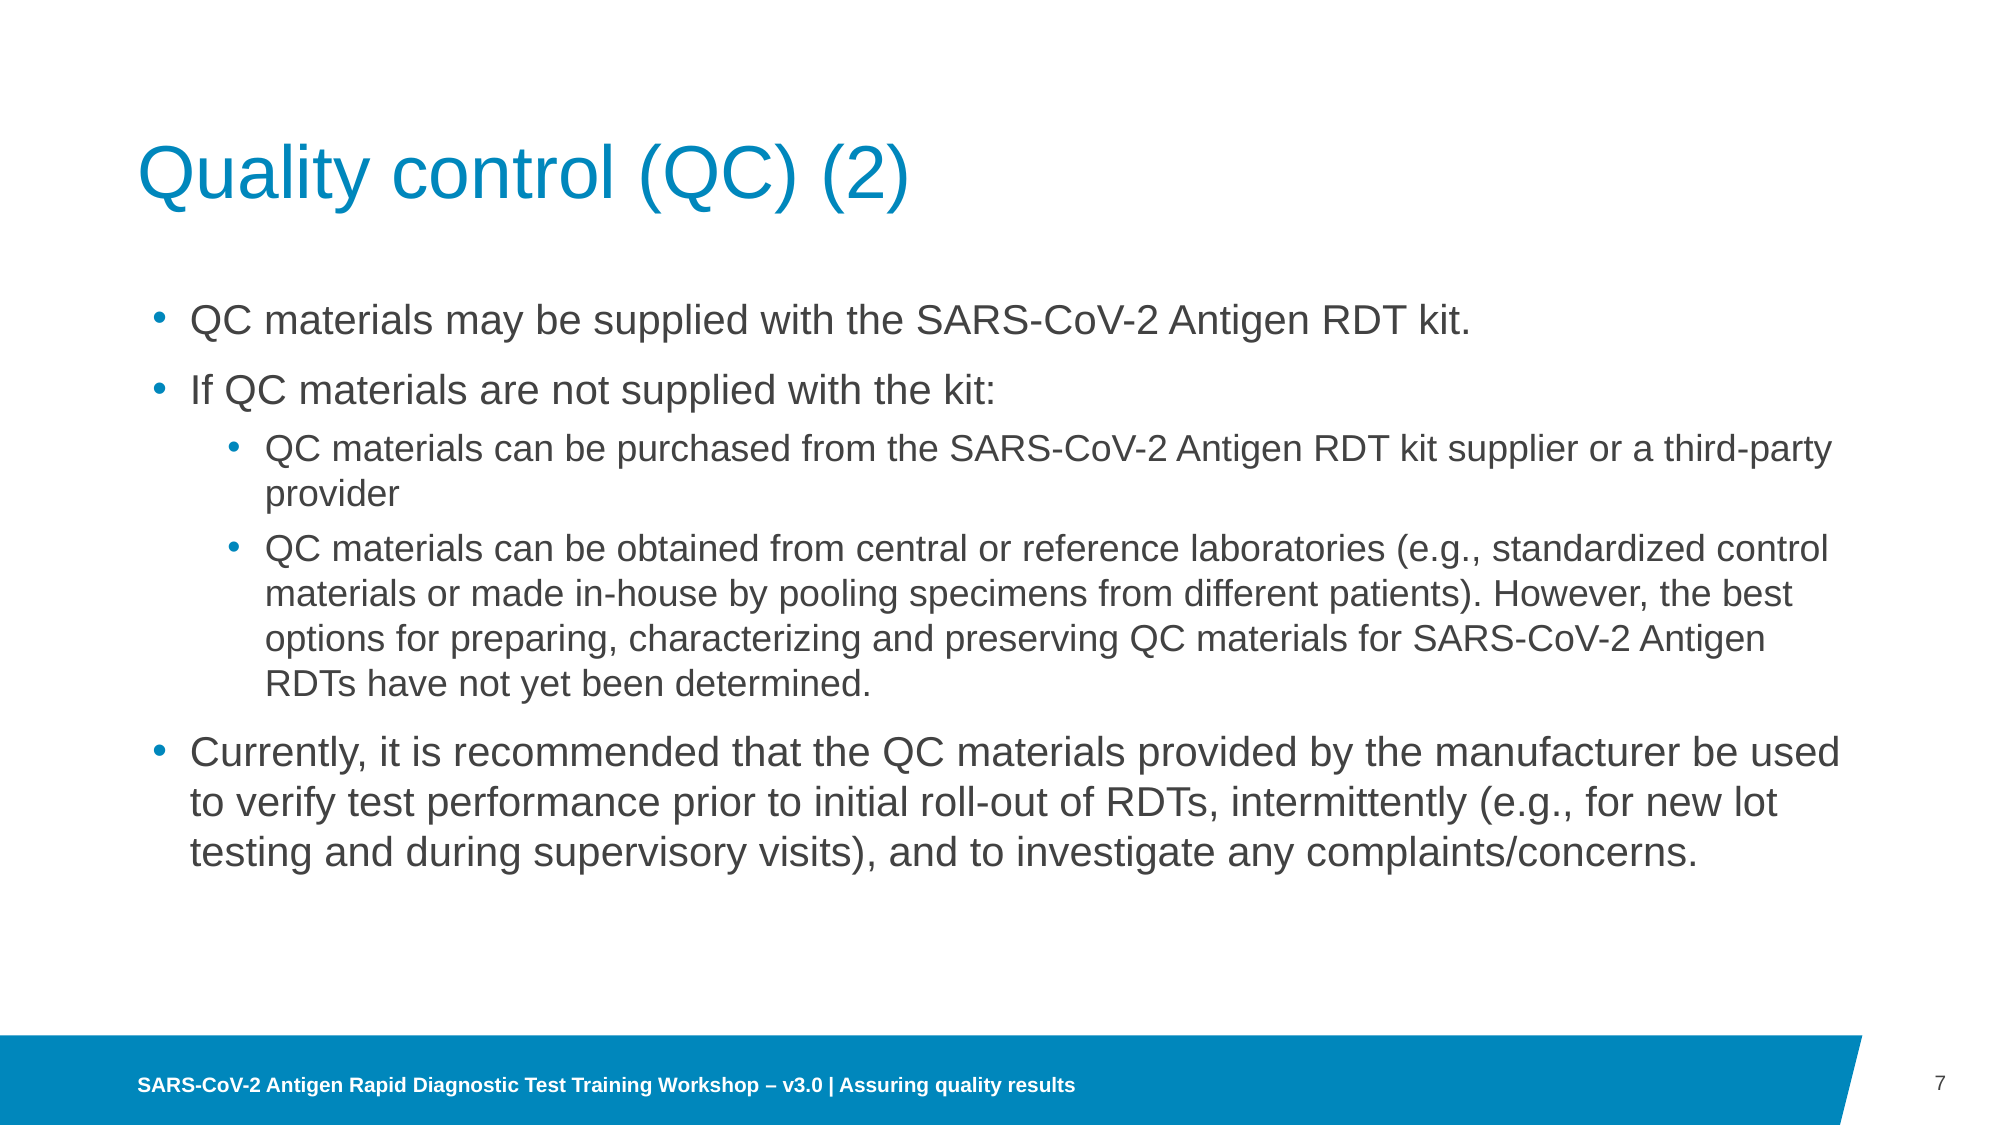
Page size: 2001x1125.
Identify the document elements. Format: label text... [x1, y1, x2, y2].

title Quality control (QC) (2) [137, 59, 1863, 215]
footer SARS-CoV-2 Antigen Rapid Diagnostic Test Training Workshop – v3.0 | Assuring quality results [137, 1042, 1338, 1125]
list QC materials may be supplied with the SARS-CoV-2 Antigen RDT kit. If QC materials are not supplied with the kit: QC materials can be purchased from the SARS-CoV-2 Antigen RDT kit supplier or a third-party provider QC materials can be obtained from central or reference laboratories (e.g., standardized control materials or made in-house by pooling specimens from different patients). However, the best options for preparing, characterizing and preserving QC materials for SARS-CoV-2 Antigen RDTs have not yet been determined. Currently, it is recommended that the QC materials provided by the manufacturer be used to verify test performance prior to initial roll-out of RDTs, intermittently (e.g., for new lot testing and during supervisory visits), and to investigate any complaints/concerns. [137, 284, 1863, 1014]
slide_number 7 [1862, 1035, 1947, 1125]
